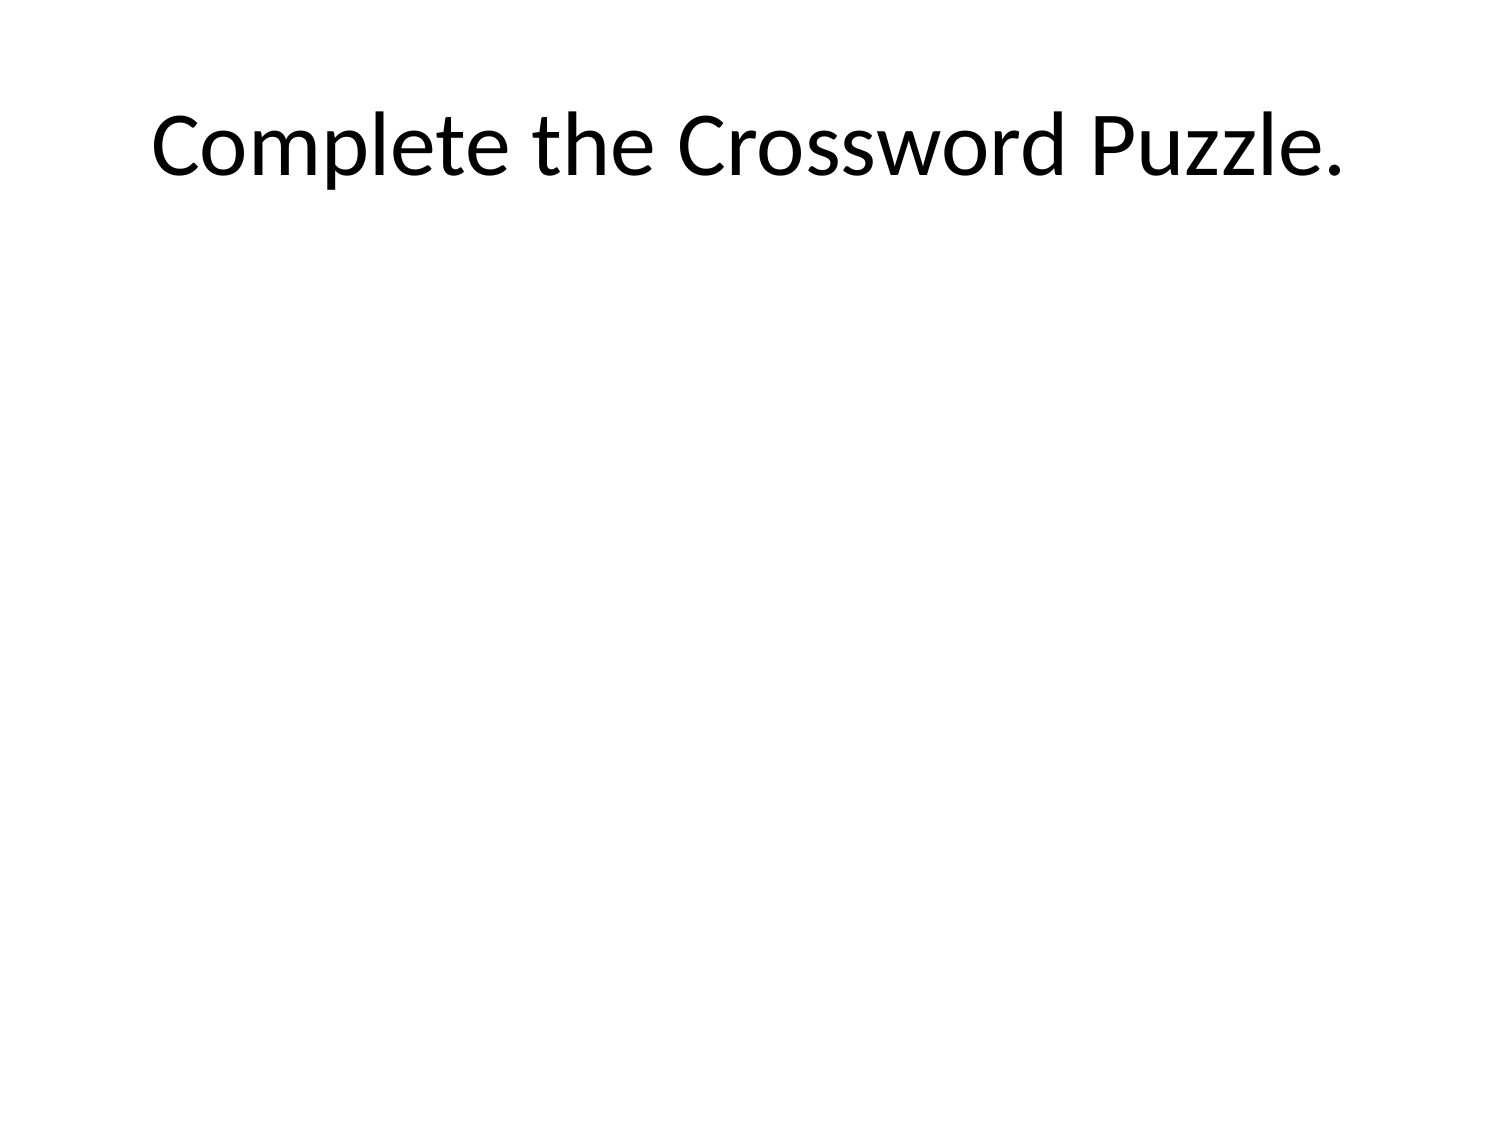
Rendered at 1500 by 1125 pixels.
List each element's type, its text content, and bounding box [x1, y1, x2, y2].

title Complete the Crossword Puzzle. [75, 45, 1425, 233]
